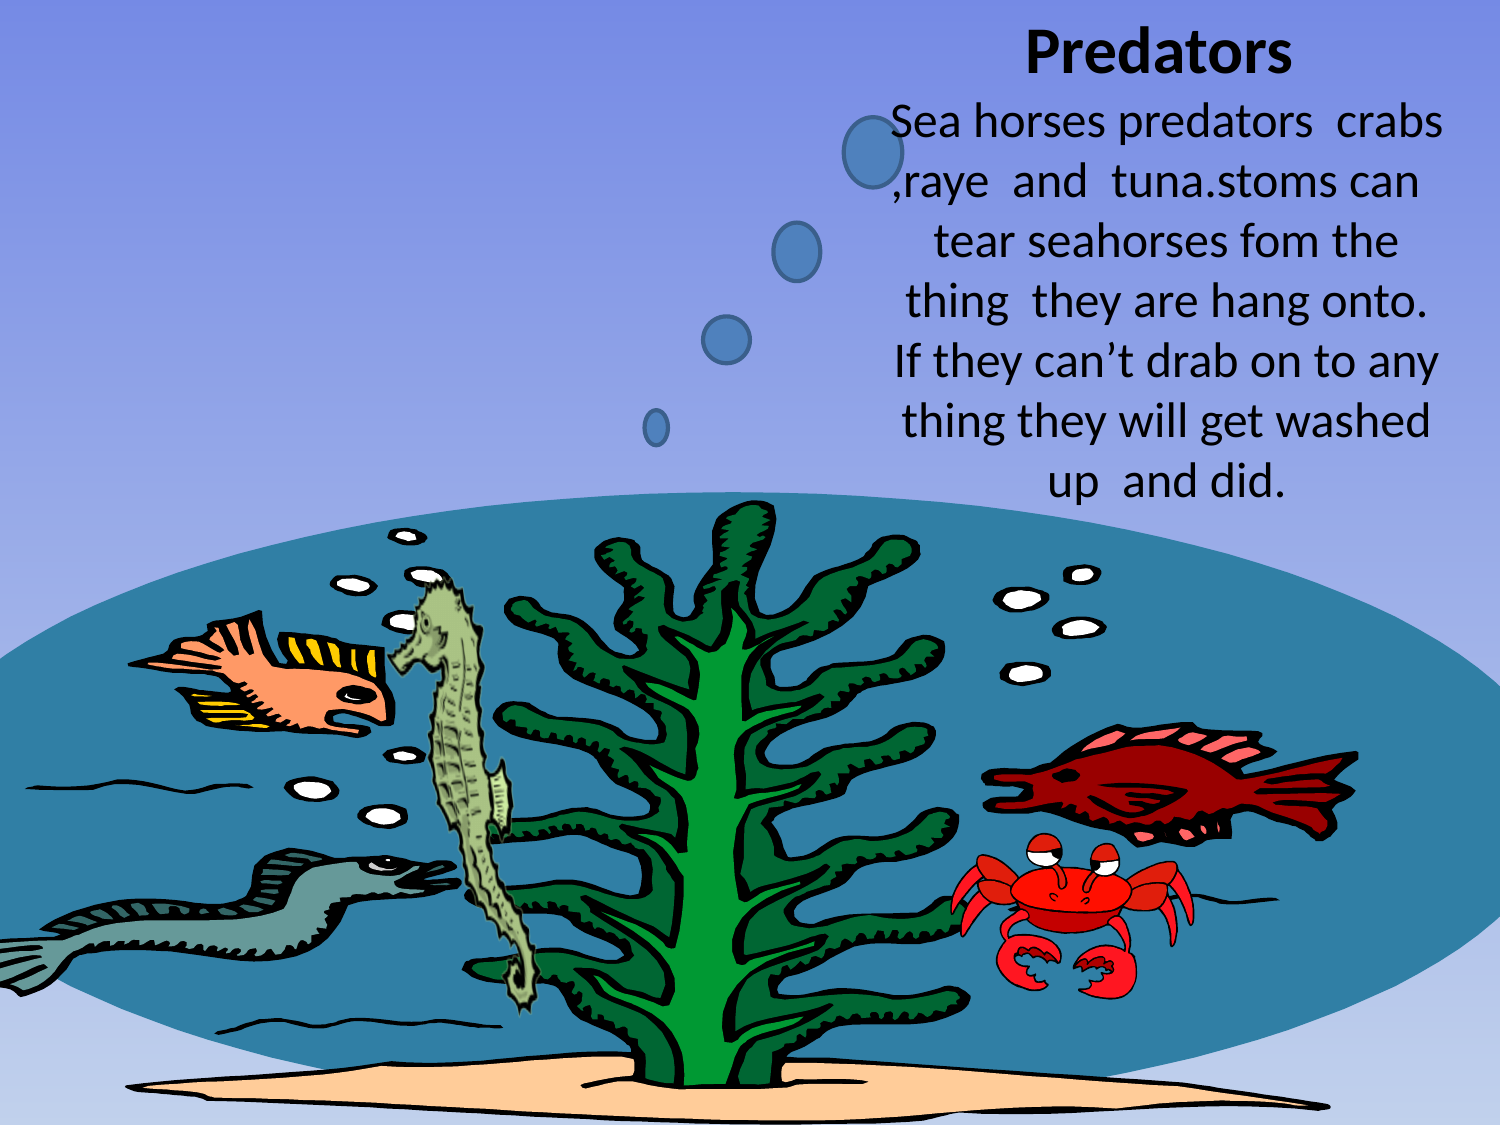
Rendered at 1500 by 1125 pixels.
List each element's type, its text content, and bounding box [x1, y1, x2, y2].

text_box [841, 115, 873, 190]
text_box [642, 408, 671, 448]
text_box [700, 314, 753, 366]
text_box [771, 220, 823, 284]
text_box Predators Sea horses predators crabs ,raye and tuna.stoms can tear seahorses fom the thing they are hang onto. If they can’t drab on to any thing they will get washed up and did. [873, 0, 1460, 489]
picture [0, 491, 1500, 1125]
